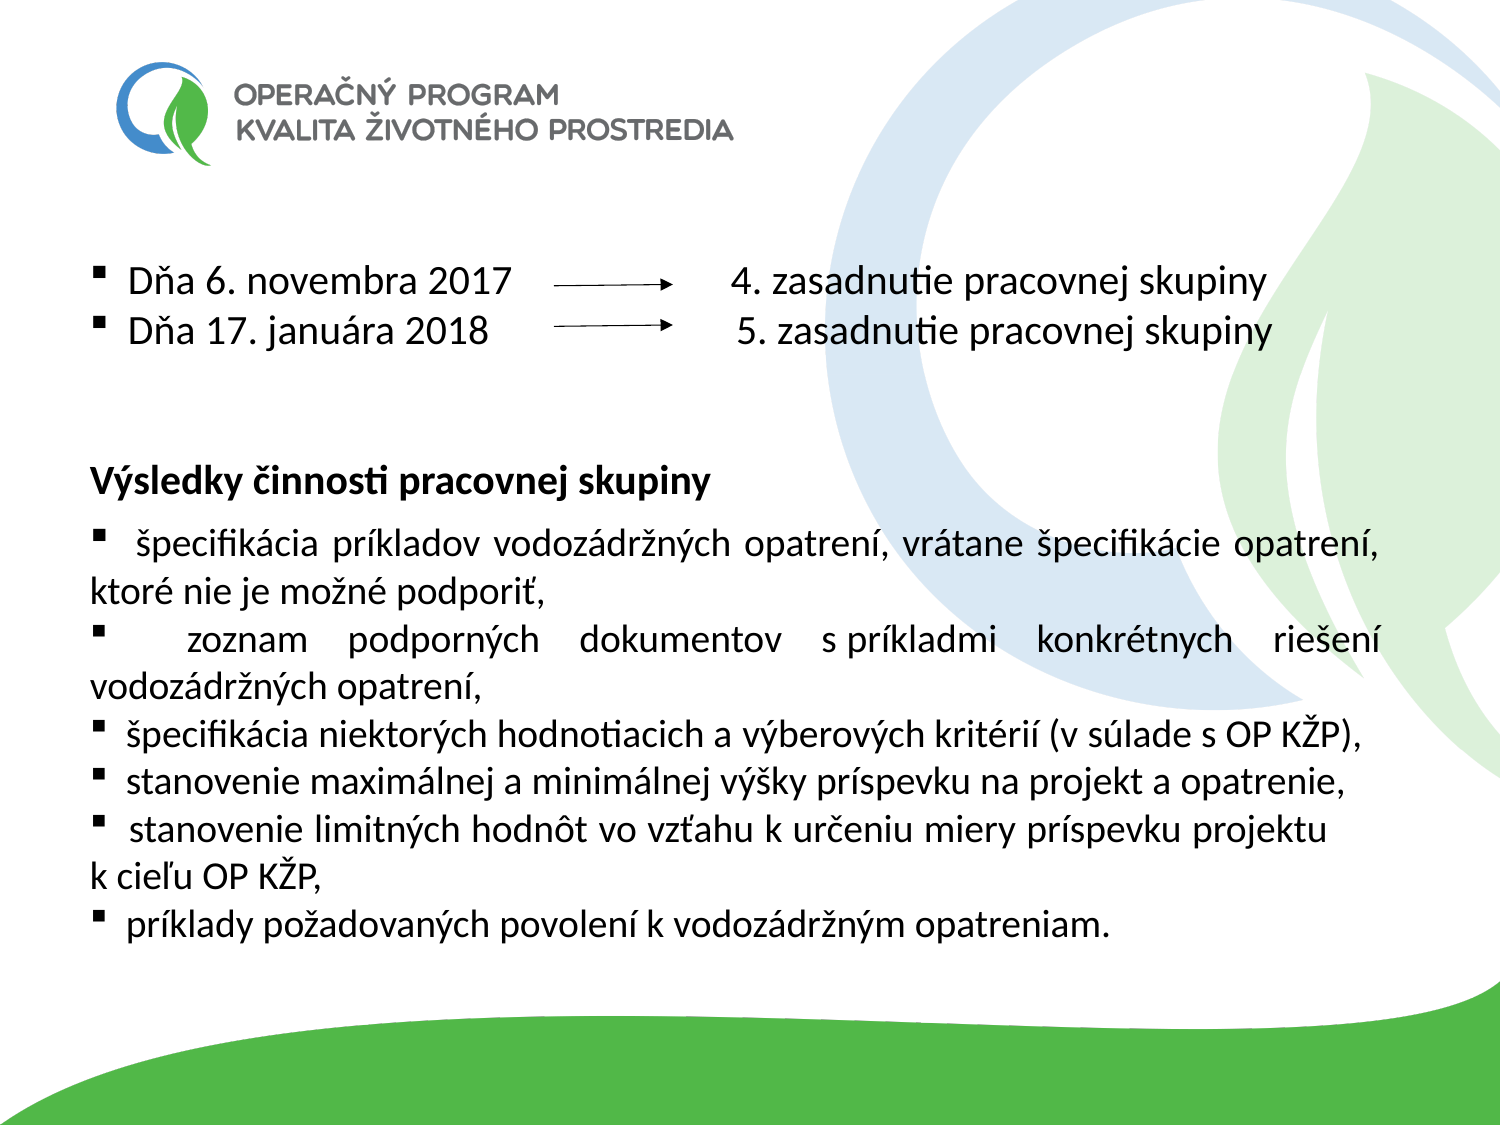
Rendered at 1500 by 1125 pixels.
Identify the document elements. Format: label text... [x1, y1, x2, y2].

text_box [74, 208, 1425, 1012]
text_box Dňa 6. novembra 2017 4. zasadnutie pracovnej skupiny Dňa 17. januára 2018 5. zasadnutie pracovnej skupiny Výsledky činnosti pracovnej skupiny špecifikácia príkladov vodozádržných opatrení, vrátane špecifikácie opatrení, ktoré nie je možné podporiť, zoznam podporných dokumentov s príkladmi konkrétnych riešení vodozádržných opatrení, špecifikácia niektorých hodnotiacich a výberových kritérií (v súlade s OP KŽP), stanovenie maximálnej a minimálnej výšky príspevku na projekt a opatrenie, stanovenie limitných hodnôt vo vzťahu k určeniu miery príspevku projektu k cieľu OP KŽP, príklady požadovaných povolení k vodozádržným opatreniam. [74, 245, 1396, 1088]
picture [0, 0, 1500, 1125]
